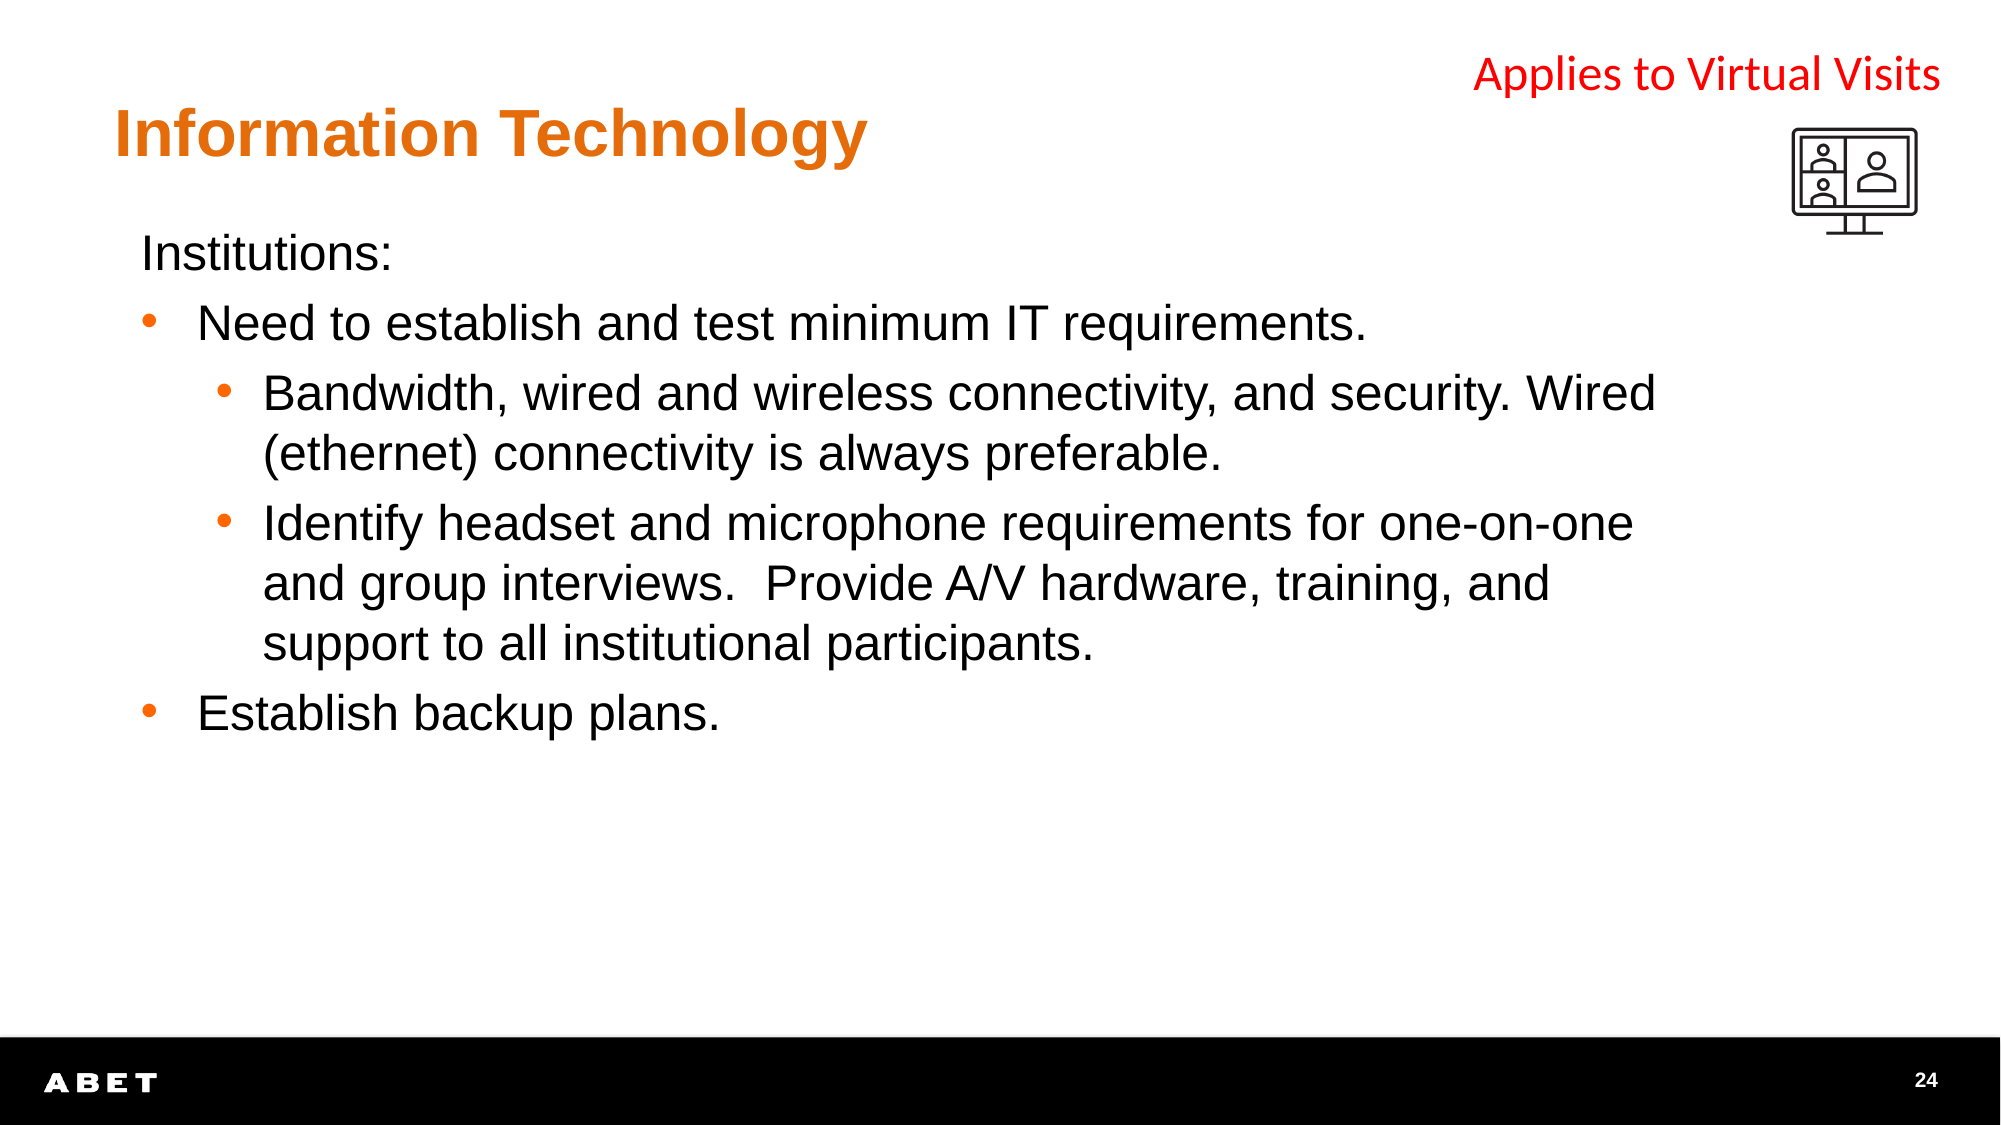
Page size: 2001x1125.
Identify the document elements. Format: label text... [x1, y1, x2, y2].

text_box Applies to Virtual Visits [1458, 32, 1957, 108]
title Information Technology [99, 82, 1774, 213]
picture [1779, 103, 1930, 255]
list Institutions: Need to establish and test minimum IT requirements. Bandwidth, wired and wireless connectivity, and security. Wired (ethernet) connectivity is always preferable. Identify headset and microphone requirements for one-on-one and group interviews. Provide A/V hardware, training, and support to all institutional participants. Establish backup plans. [125, 213, 1675, 938]
picture [16, 1052, 184, 1113]
